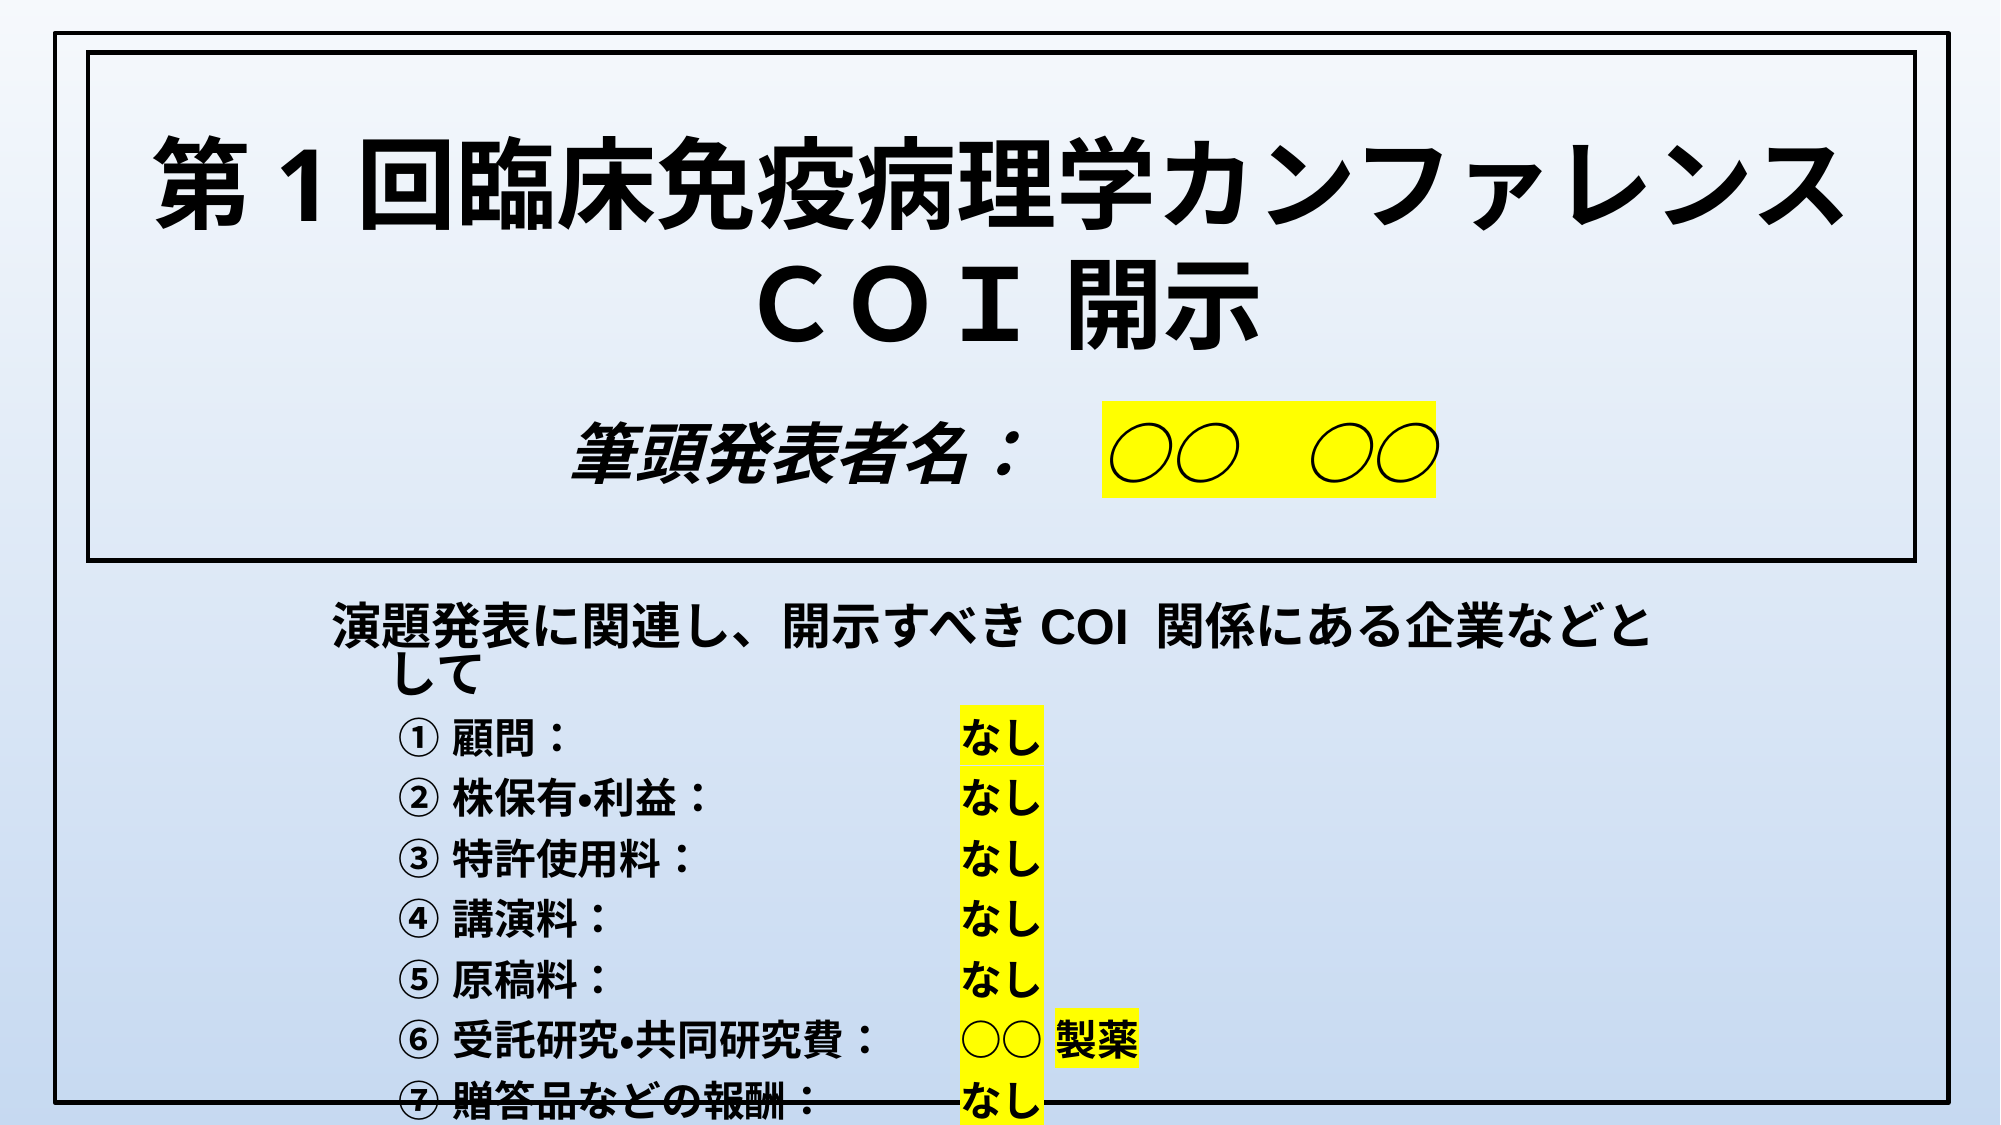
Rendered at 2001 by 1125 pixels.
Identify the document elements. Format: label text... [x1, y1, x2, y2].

text_box 演題発表に関連し、開示すべきCOI 関係にある企業などとして [316, 598, 1688, 658]
text_box 第1回臨床免疫病理学カンファレンス ＣＯＩ 開示 筆頭発表者名： ○○ ○○ [88, 52, 1916, 561]
table_header ①顧問： ②株保有・利益： ③特許使用料： ④講演料： ⑤原稿料： ⑥受託研究・共同研究費： ⑦贈答品などの報酬： [384, 697, 945, 1125]
table_header なし なし なし なし なし ○○製薬 なし [945, 697, 1619, 1125]
text_box [53, 31, 1951, 1105]
